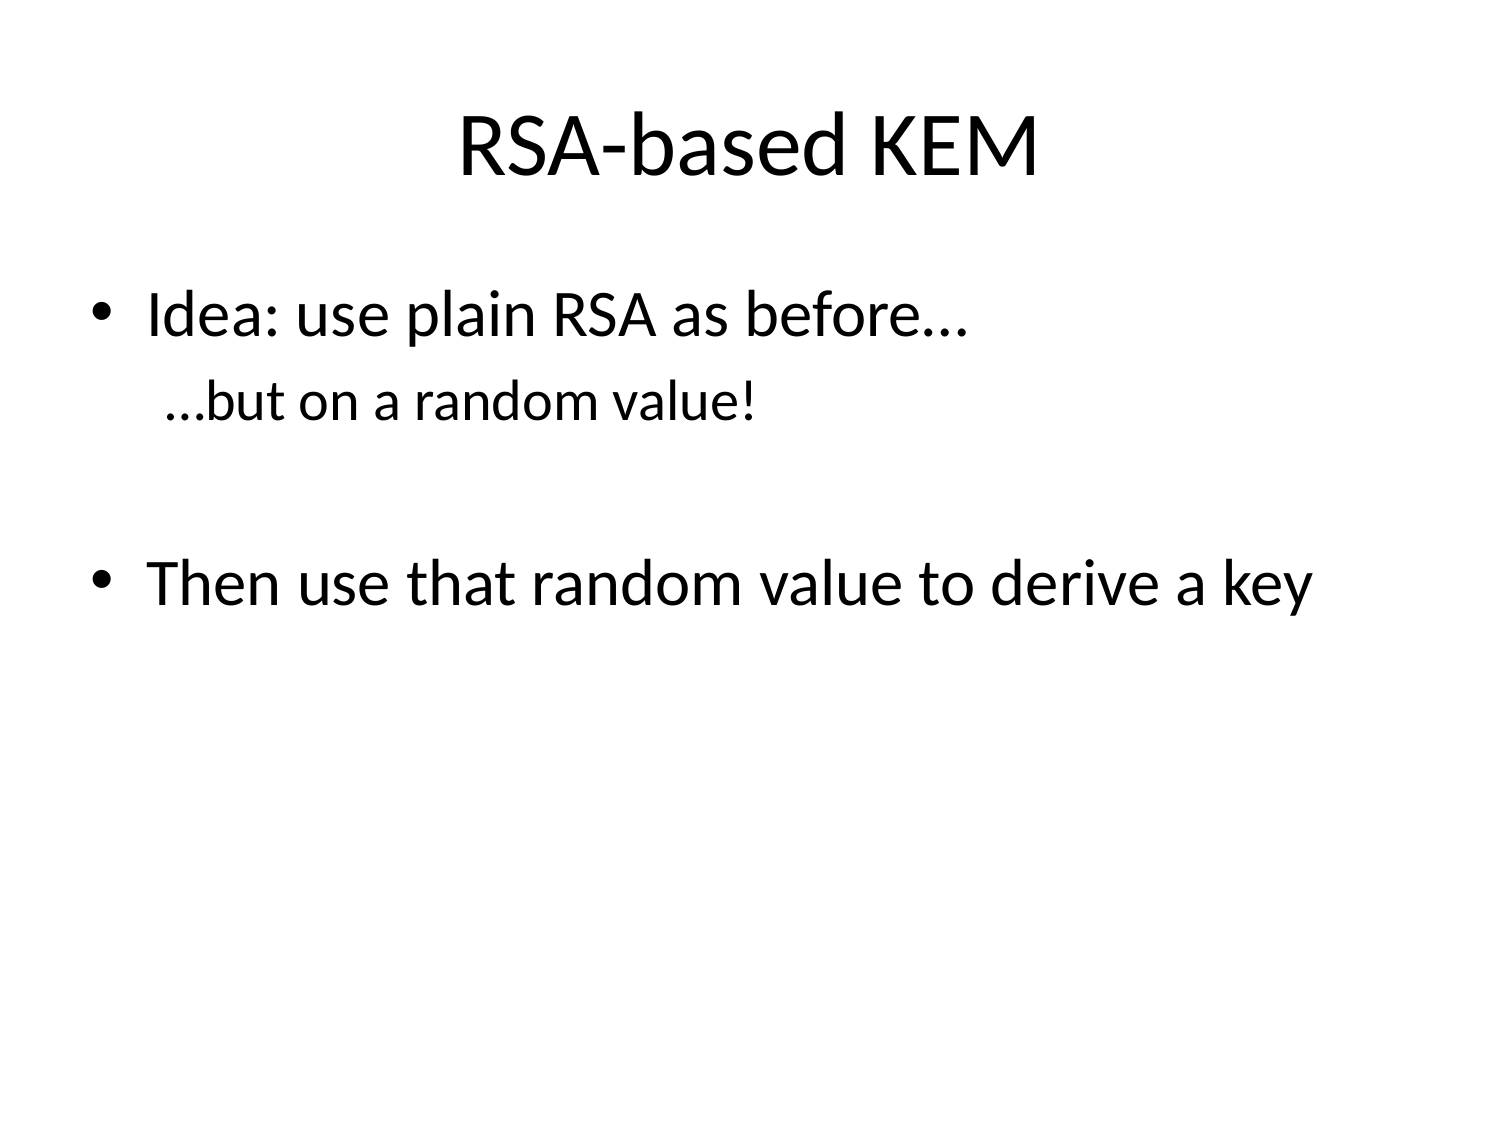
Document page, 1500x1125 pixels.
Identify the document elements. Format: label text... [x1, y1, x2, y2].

list Idea: use plain RSA as before… …but on a random value! Then use that random value to derive a key [75, 262, 1425, 1005]
title RSA-based KEM [75, 45, 1425, 233]
